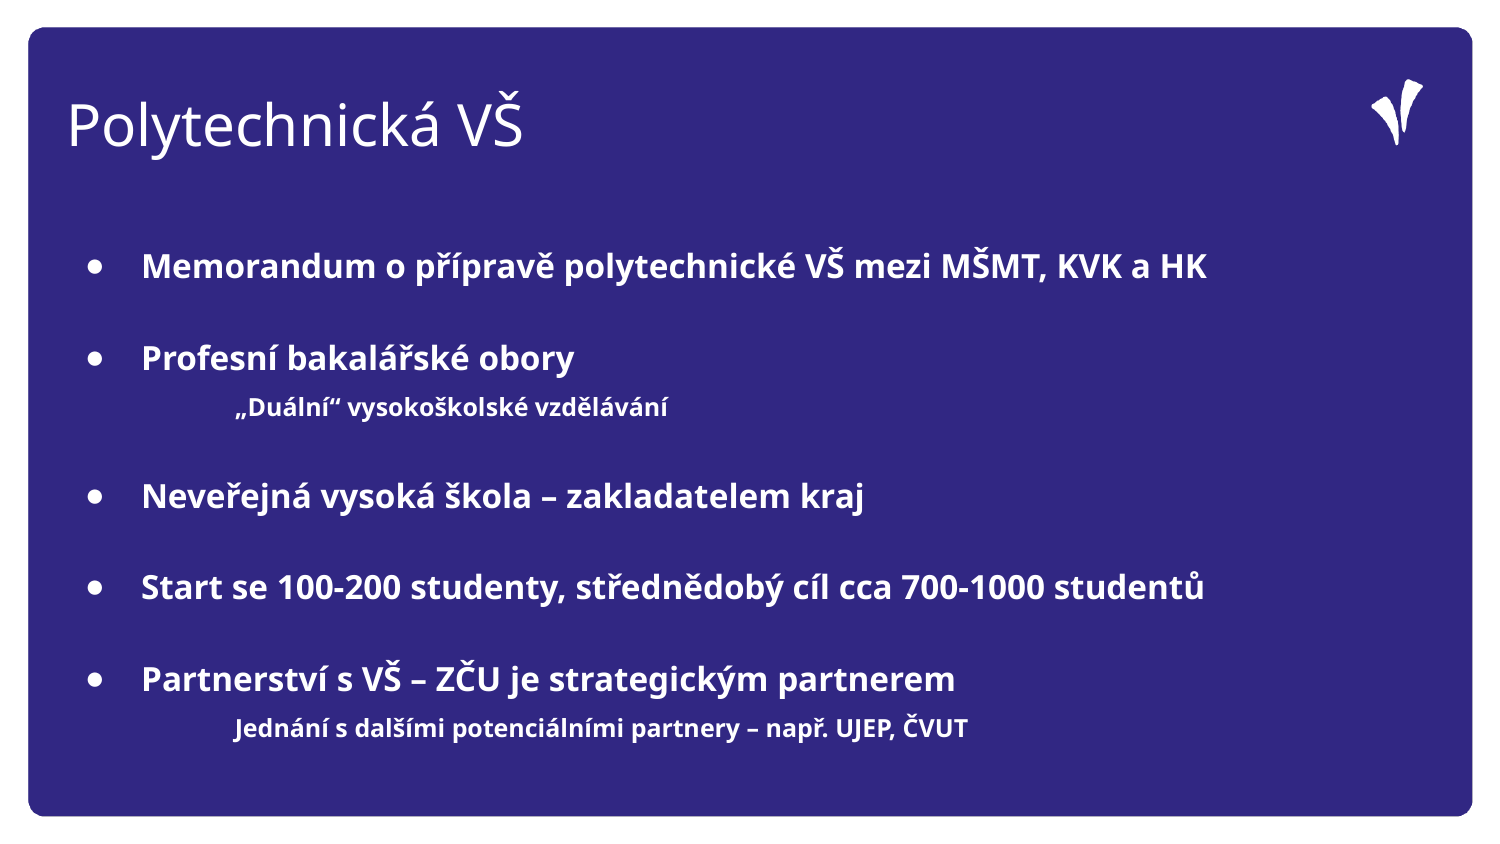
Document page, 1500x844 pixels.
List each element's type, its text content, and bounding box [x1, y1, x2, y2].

picture [0, 0, 1500, 844]
text_box Memorandum o přípravě polytechnické VŠ mezi MŠMT, KVK a HK Profesní bakalářské obory „Duální“ vysokoškolské vzdělávání Neveřejná vysoká škola – zakladatelem kraj Start se 100-200 studenty, střednědobý cíl cca 700-1000 studentů Partnerství s VŠ – ZČU je strategickým partnerem Jednání s dalšími potenciálními partnery – např. UJEP, ČVUT [51, 224, 1313, 758]
text_box Polytechnická VŠ [51, 72, 798, 232]
